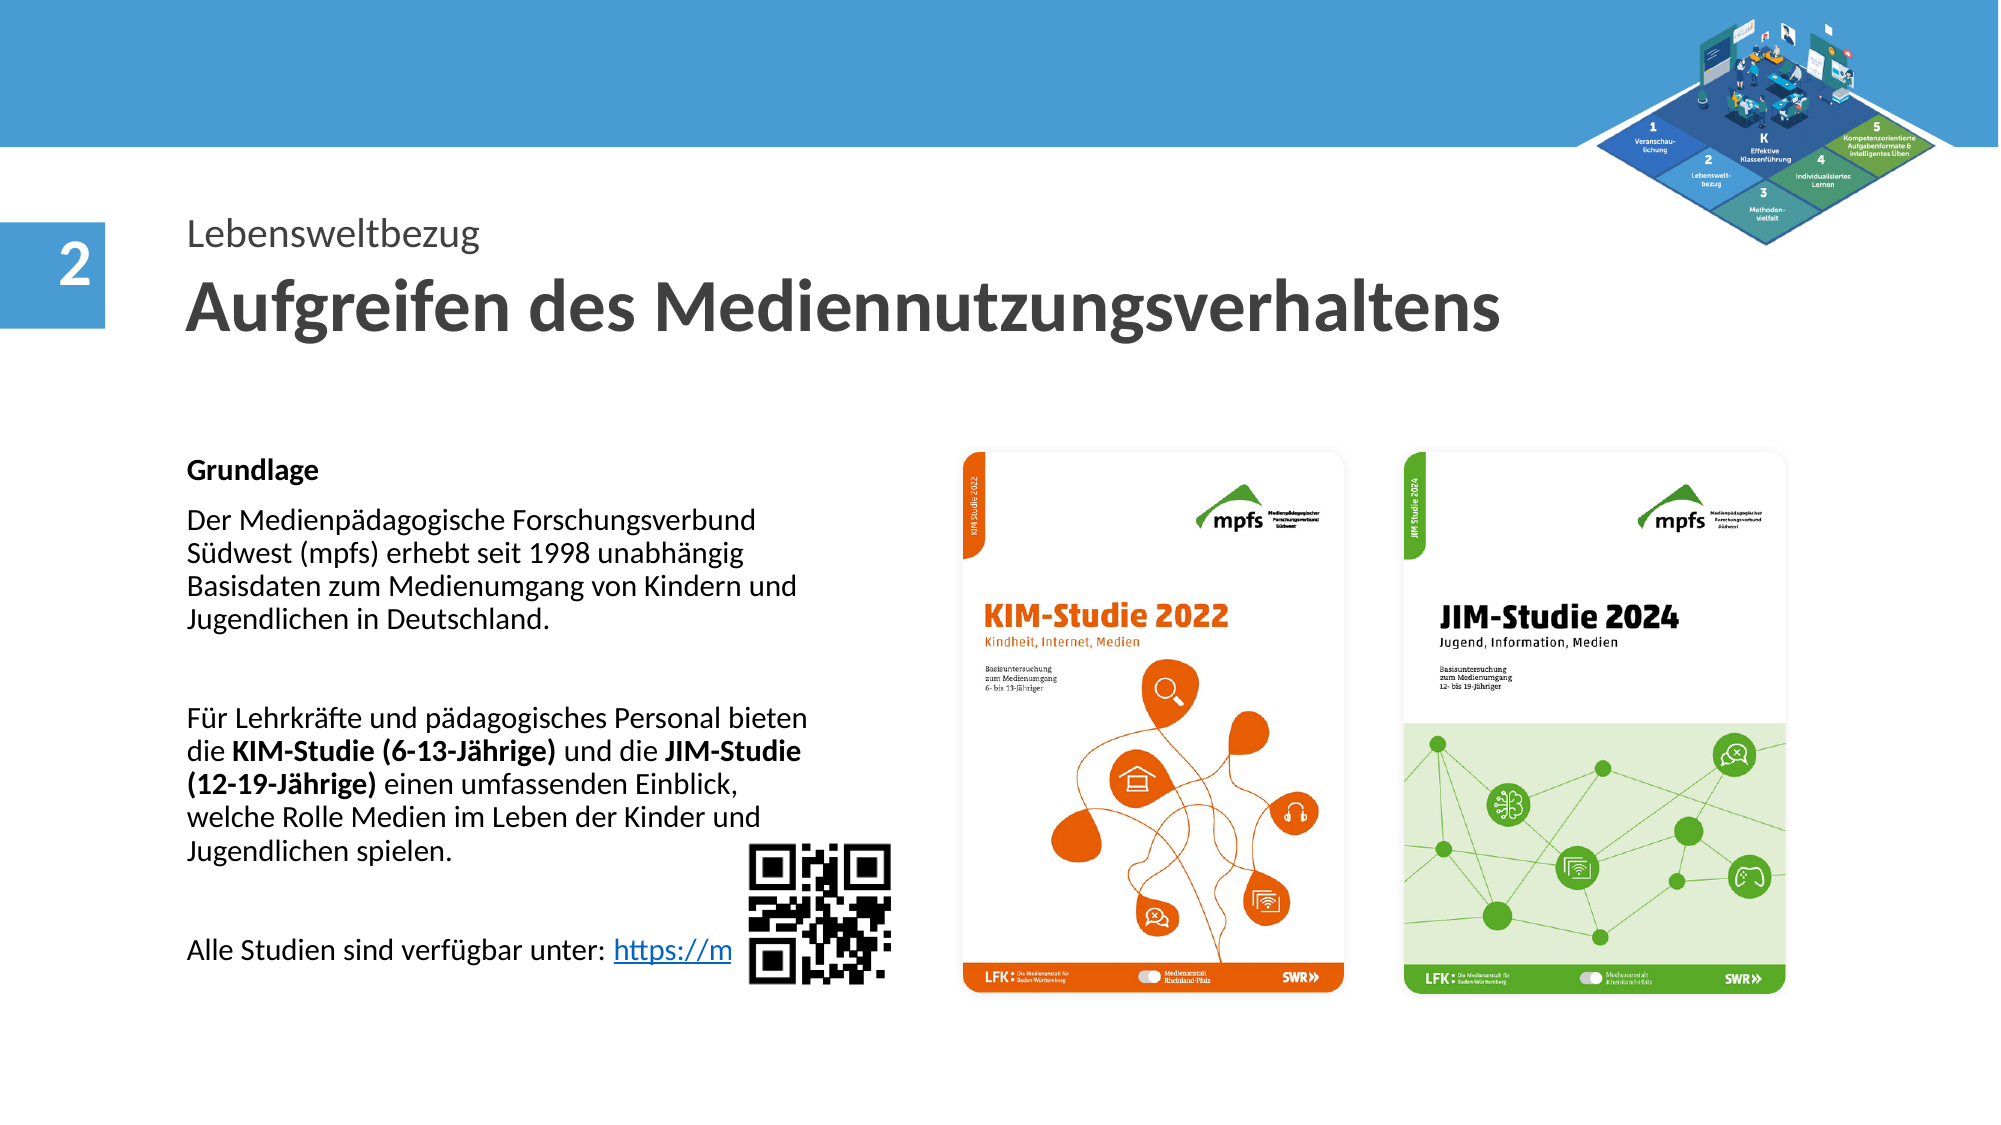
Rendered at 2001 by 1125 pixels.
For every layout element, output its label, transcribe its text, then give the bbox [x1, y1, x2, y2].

picture [731, 827, 914, 999]
list Grundlage Der Medienpädagogische Forschungsverbund Südwest (mpfs) erhebt seit 1998 unabhängig Basisdaten zum Medienumgang von Kindern und Jugendlichen in Deutschland. Für Lehrkräfte und pädagogisches Personal bieten die KIM-Studie (6-13-Jährige) und die JIM-Studie (12-19-Jährige) einen umfassenden Einblick, welche Rolle Medien im Leben der Kinder und Jugendlichen spielen. Alle Studien sind verfügbar unter: https://mpfs.de/ [171, 446, 847, 1038]
picture [955, 446, 1351, 1002]
list Lebensweltbezug [171, 180, 1615, 264]
picture [1393, 446, 1789, 999]
picture [1589, 12, 1942, 249]
list Aufgreifen des Mediennutzungsverhaltens [170, 272, 1901, 356]
